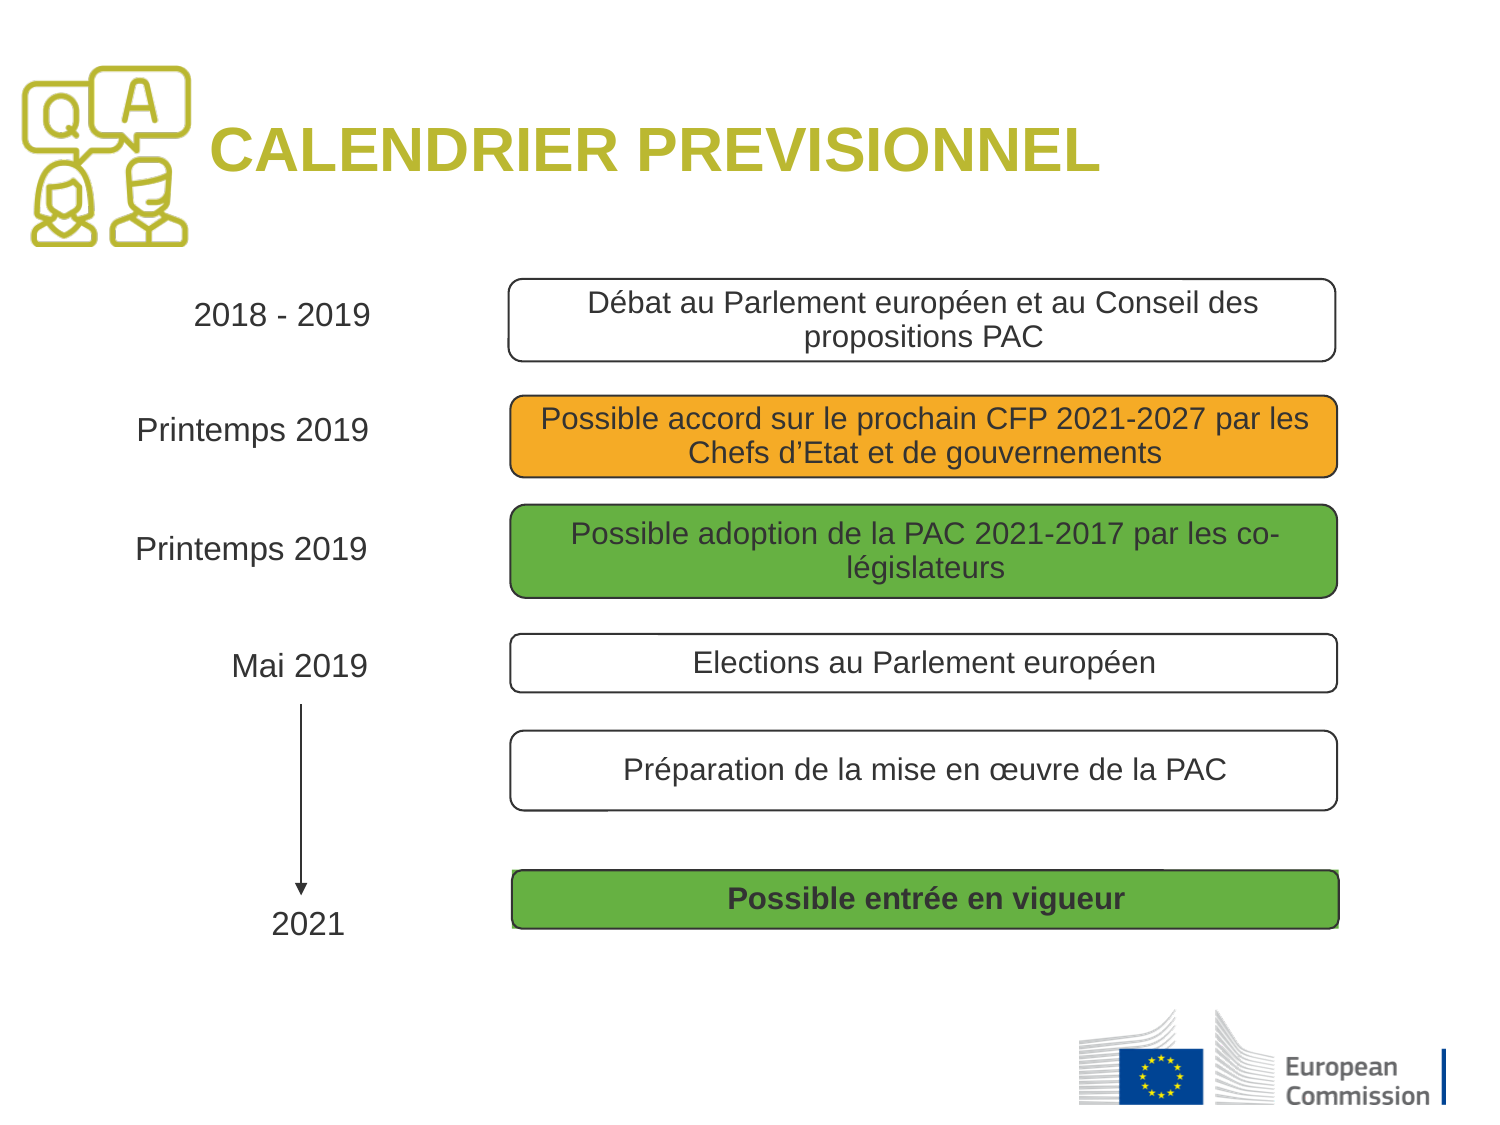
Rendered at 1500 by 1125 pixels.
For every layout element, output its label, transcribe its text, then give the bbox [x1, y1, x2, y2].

picture [13, 65, 196, 247]
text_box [28, 278, 1340, 952]
picture [1078, 1008, 1447, 1106]
text_box CALENDRIER PREVISIONNEL [194, 101, 1500, 256]
